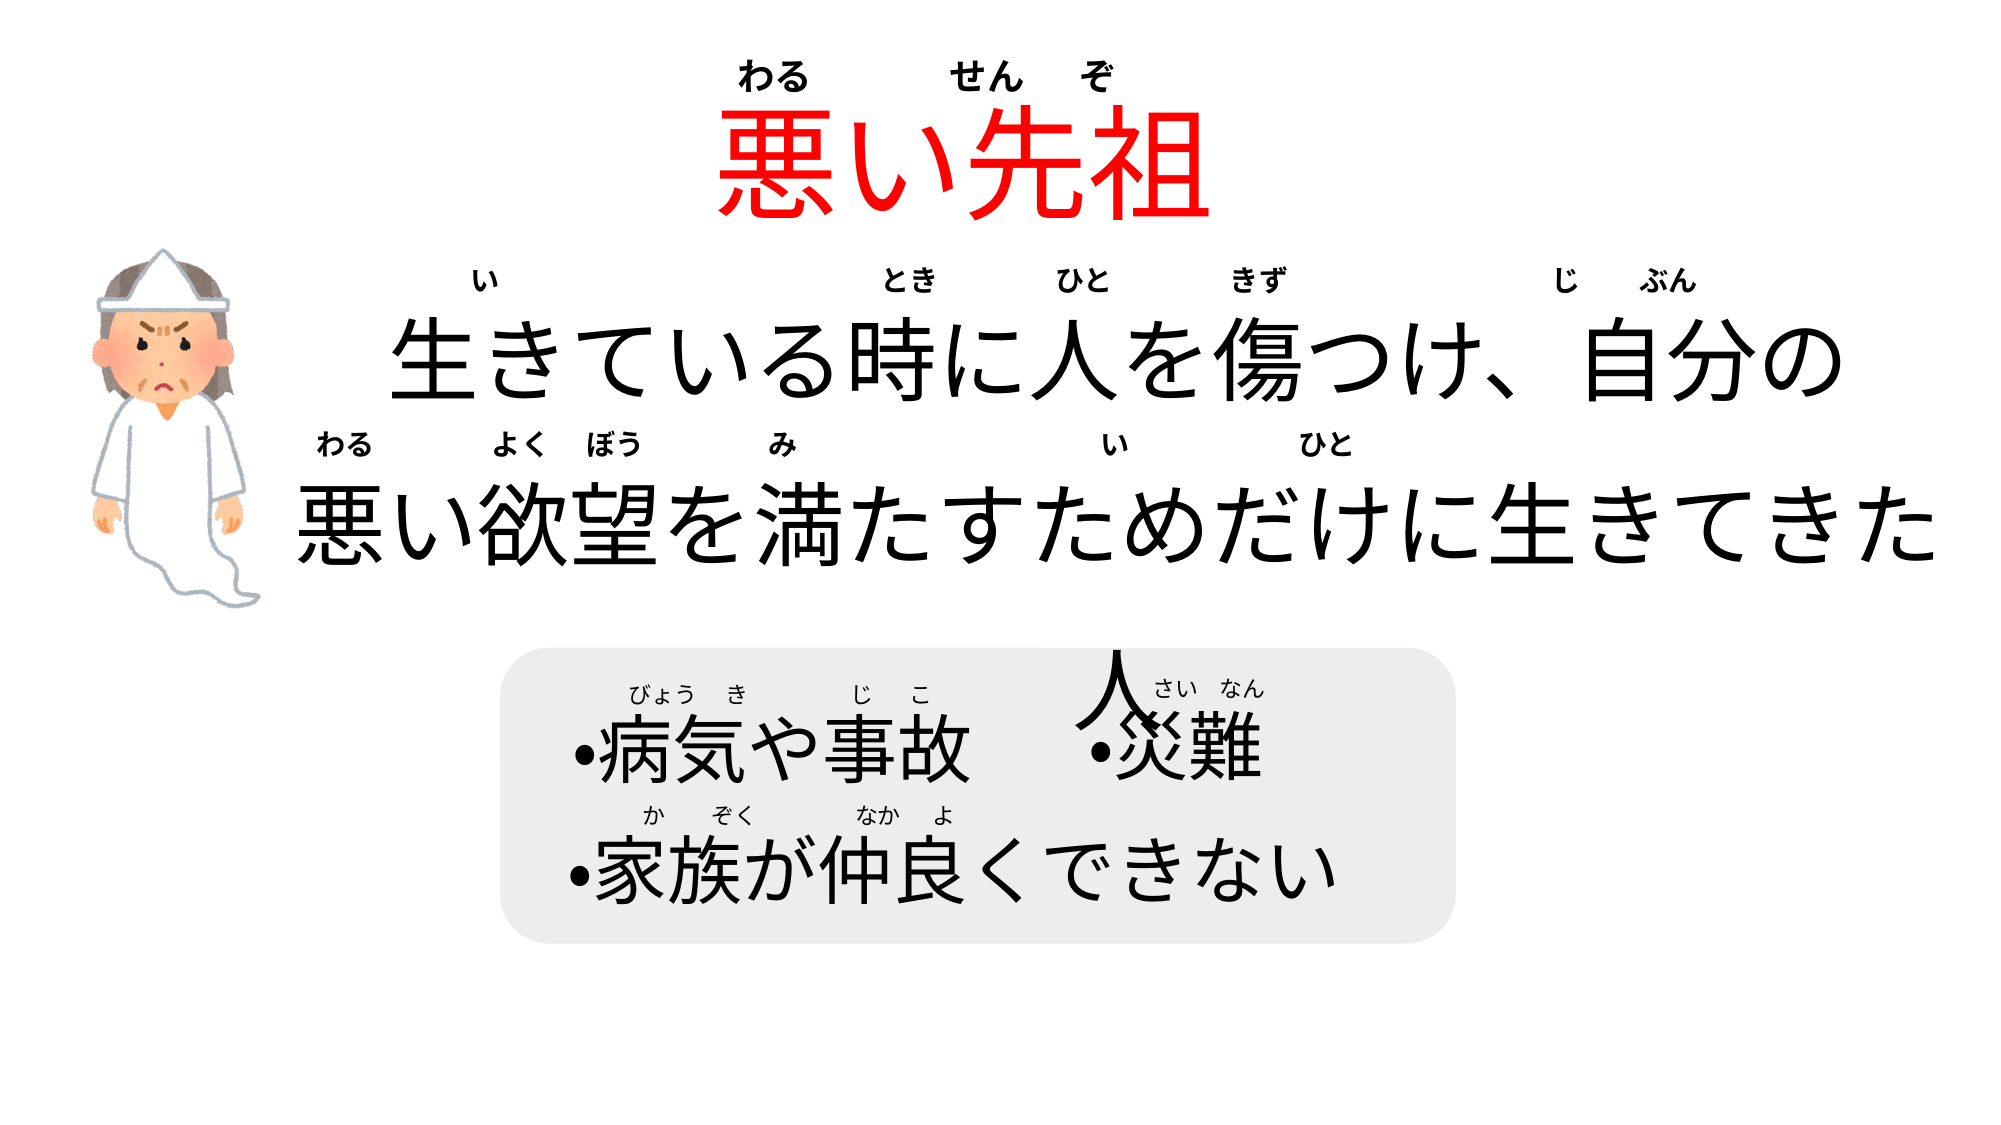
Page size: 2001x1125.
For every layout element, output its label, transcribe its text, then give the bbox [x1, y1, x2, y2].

text_box ・病気や事故 [524, 695, 1022, 800]
text_box [498, 750, 1457, 945]
text_box ・家族が仲良くできない [524, 816, 1384, 921]
text_box わる せん ぞ [684, 45, 1224, 106]
text_box びょう き じ こ [613, 673, 1022, 716]
picture [66, 239, 273, 625]
text_box い とき ひと きず じ ぶん [455, 254, 1747, 305]
text_box か ぞく なか よ [628, 794, 1036, 837]
text_box 生きている時に人を傷つけ、自分の 悪い欲望を満たすためだけに生きてきた人 [272, 240, 1965, 750]
text_box ・災難 [1033, 692, 1318, 798]
text_box 悪い先祖 [698, 78, 1259, 240]
text_box さい なん [1138, 667, 1546, 710]
text_box わる よく ぼう み い ひと [301, 418, 1958, 469]
